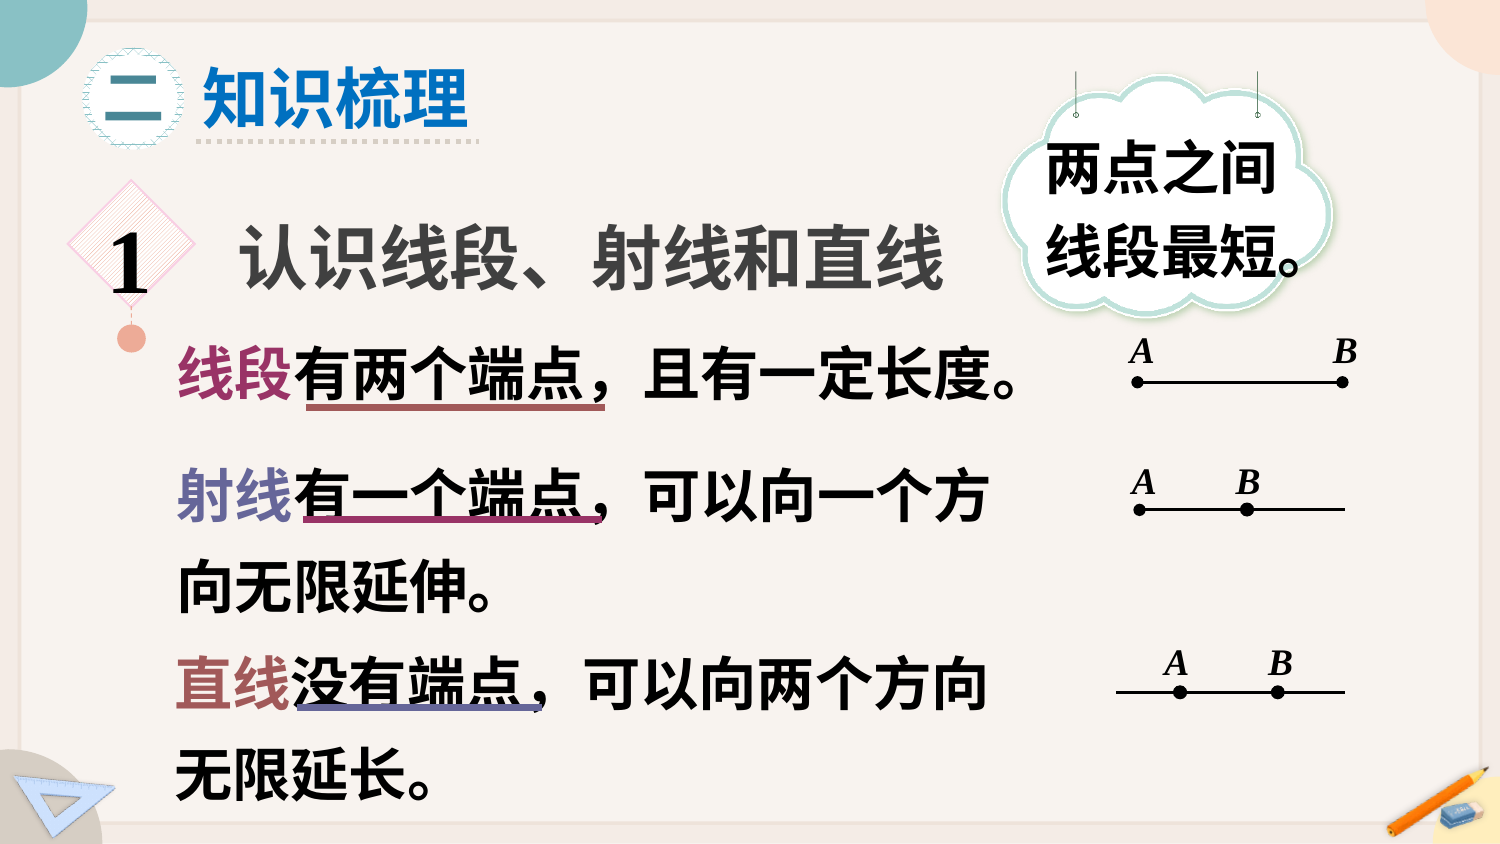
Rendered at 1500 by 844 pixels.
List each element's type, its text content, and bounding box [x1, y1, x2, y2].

text_box 线段有两个端点，且有一定长度。 [161, 315, 1085, 415]
picture [14, 737, 122, 840]
text_box 认识线段、射线和直线 [236, 176, 990, 306]
picture [1379, 766, 1499, 838]
text_box 射线有一个端点，可以向一个方向无限延伸。 [161, 431, 1030, 618]
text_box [81, 47, 499, 150]
text_box 直线没有端点，可以向两个方向无限延长。 [159, 618, 1030, 816]
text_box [1115, 318, 1430, 383]
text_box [1116, 630, 1365, 700]
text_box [69, 156, 236, 353]
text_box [990, 59, 1343, 331]
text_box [1117, 449, 1345, 517]
